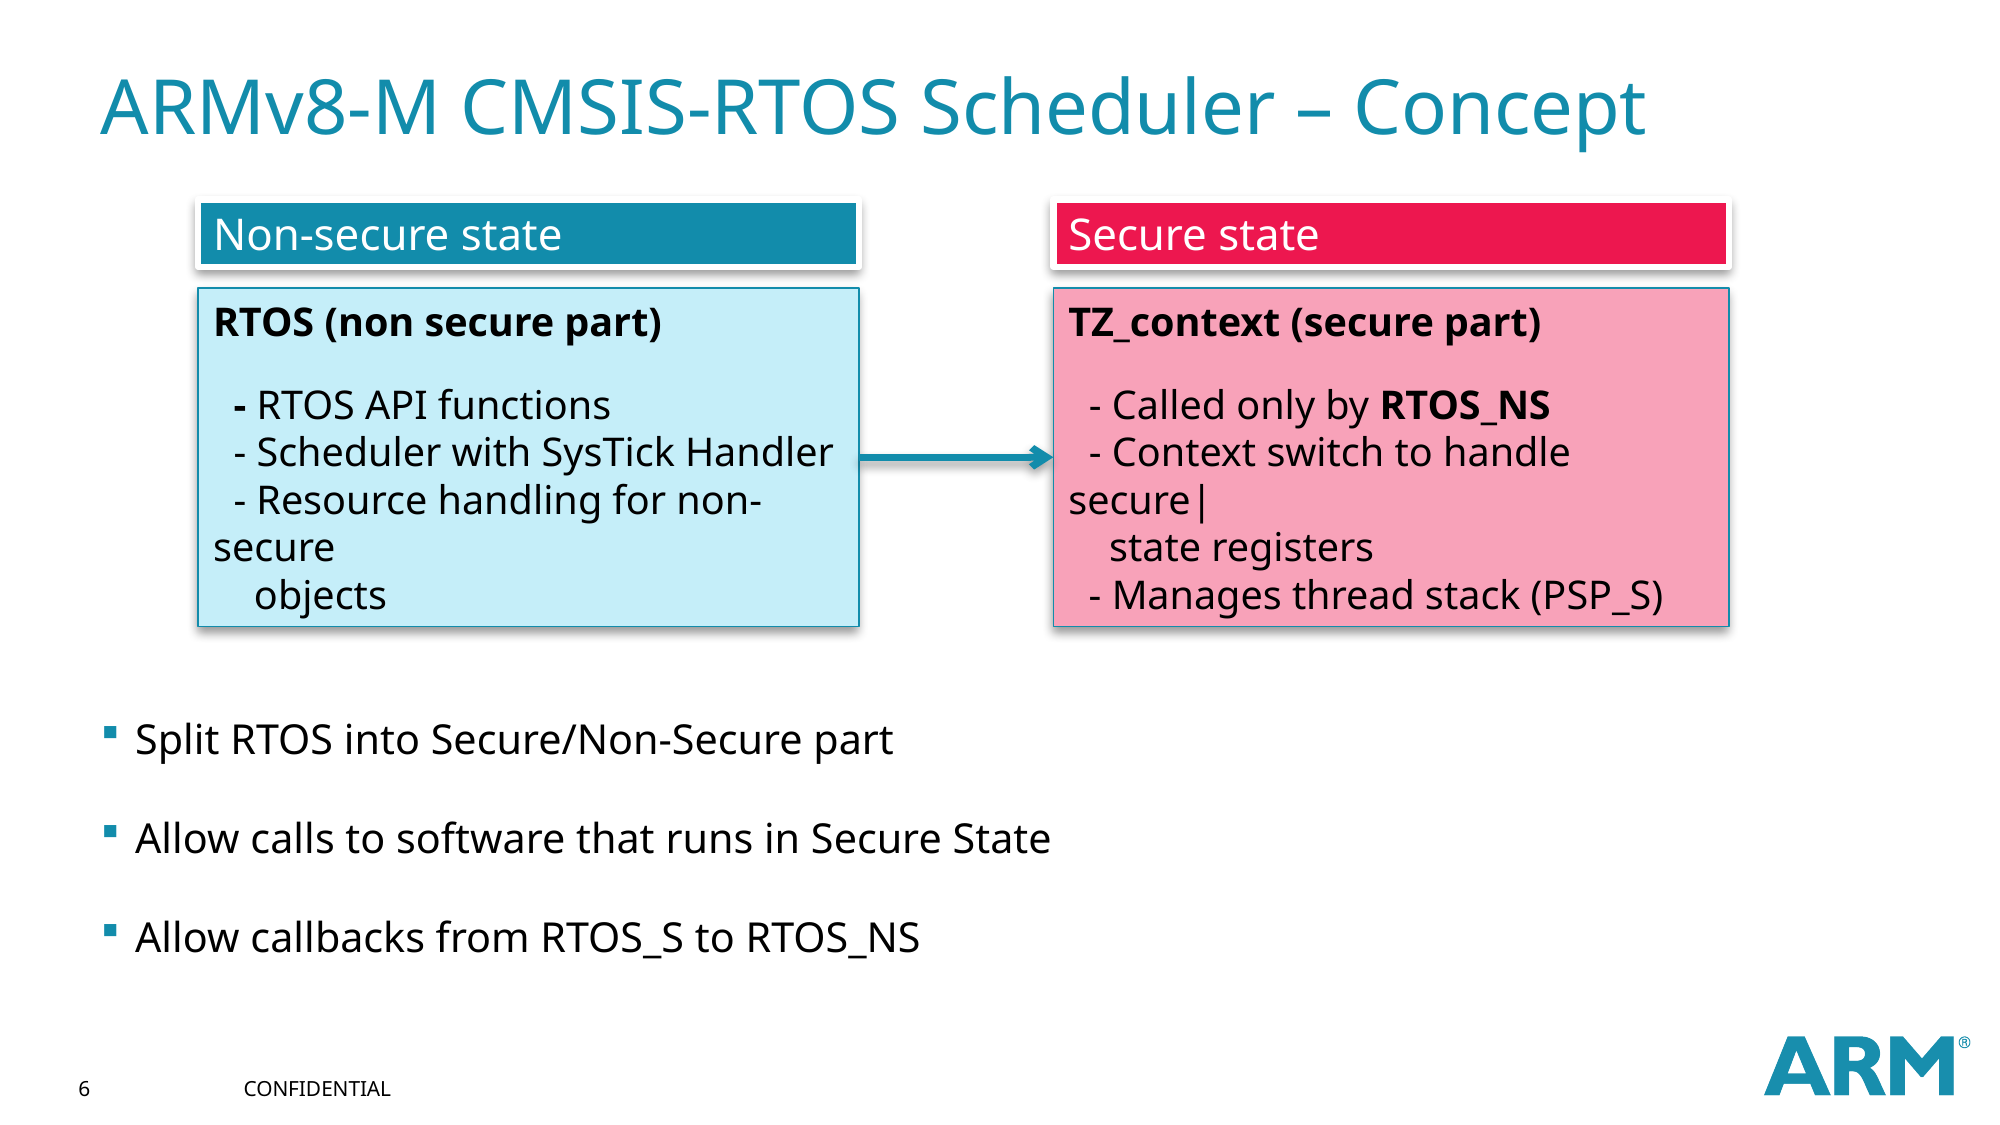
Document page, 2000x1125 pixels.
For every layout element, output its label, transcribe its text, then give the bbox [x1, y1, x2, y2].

text_box RTOS (non secure part) - RTOS API functions - Scheduler with SysTick Handler - Resource handling for non-secure objects [197, 287, 860, 627]
text_box Split RTOS into Secure/Non-Secure part Allow calls to software that runs in Secure State Allow callbacks from RTOS_S to RTOS_NS [100, 713, 1054, 1009]
title ARMv8-M CMSIS-RTOS Scheduler – Concept [100, 58, 1763, 151]
text_box Non-secure state [195, 196, 862, 270]
picture [999, 1012, 2000, 1125]
text_box Secure state [1050, 196, 1732, 270]
text_box TZ_context (secure part) - Called only by RTOS_NS - Context switch to handle secure| state registers - Manages thread stack (PSP_S) [1053, 287, 1730, 627]
text_box [527, 282, 678, 286]
